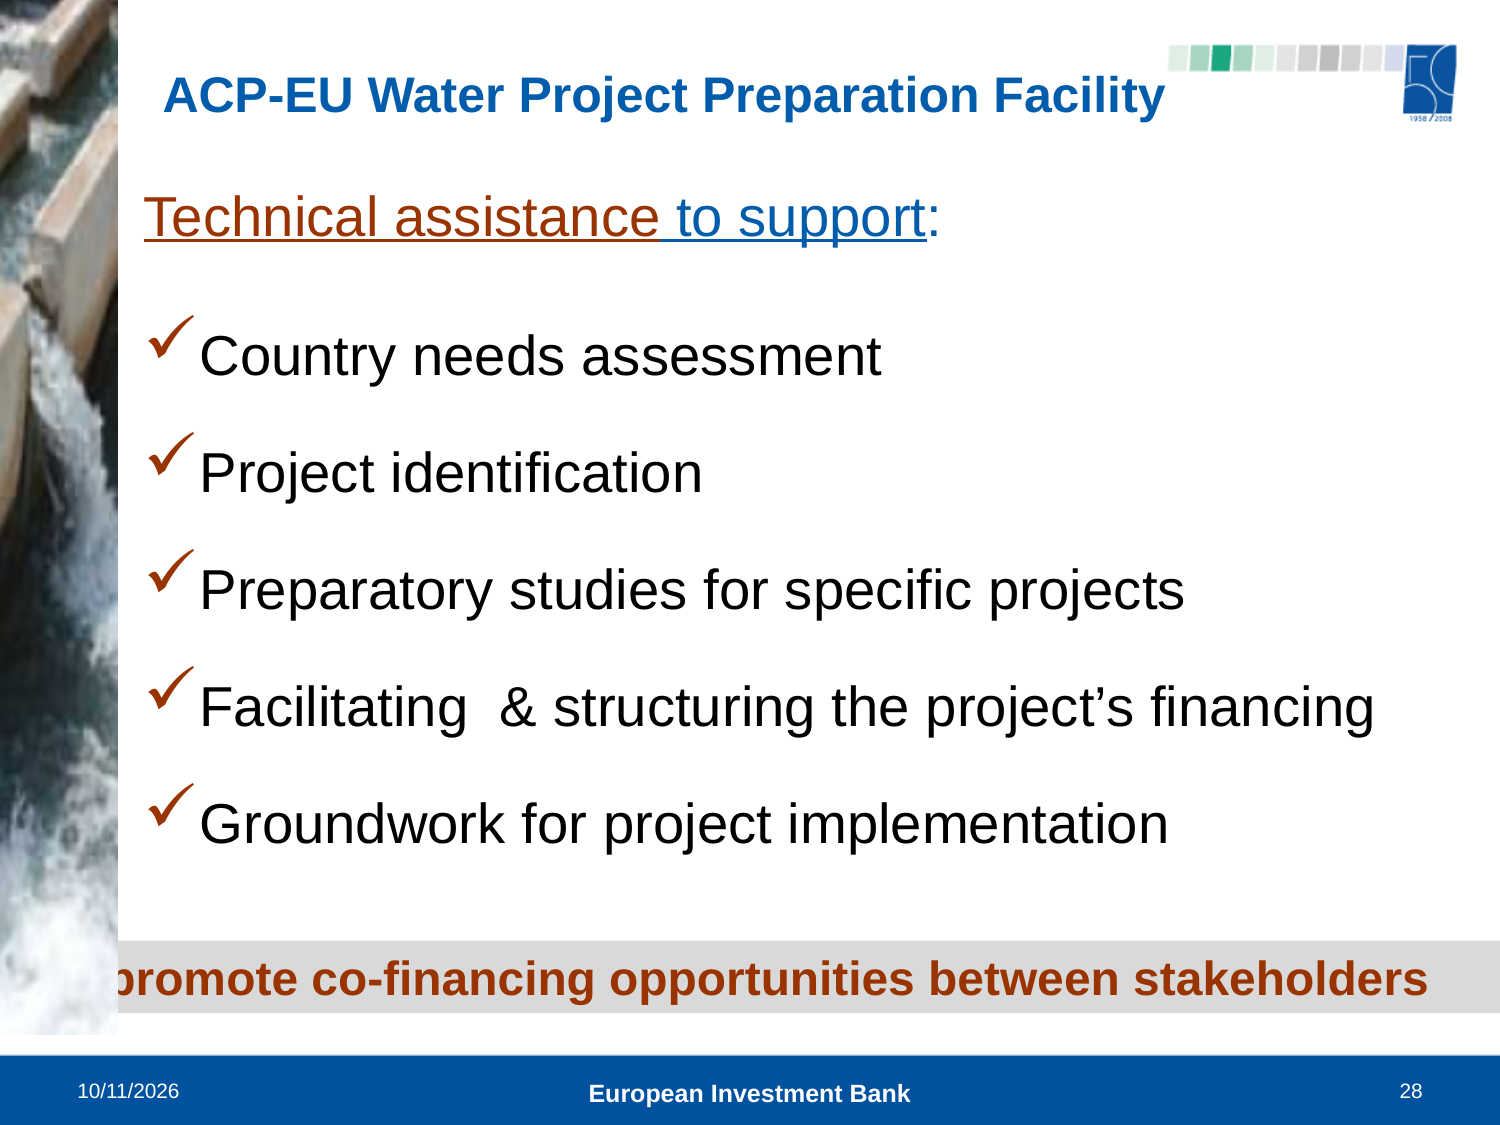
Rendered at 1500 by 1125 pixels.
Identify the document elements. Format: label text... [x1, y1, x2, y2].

footer European Investment Bank [229, 1070, 1271, 1125]
text_box ACP-EU Water Project Preparation Facility [147, 42, 1329, 161]
text_box Technical assistance to support: Country needs assessment Project identification Preparatory studies for specific projects Facilitating & structuring the project’s financing Groundwork for project implementation [128, 172, 1500, 861]
picture [0, 0, 1500, 1125]
text_box promote co-financing opportunities between stakeholders [121, 940, 1500, 1013]
title [170, 0, 1353, 119]
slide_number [62, 1070, 226, 1125]
slide_number 28 [1274, 1070, 1438, 1125]
